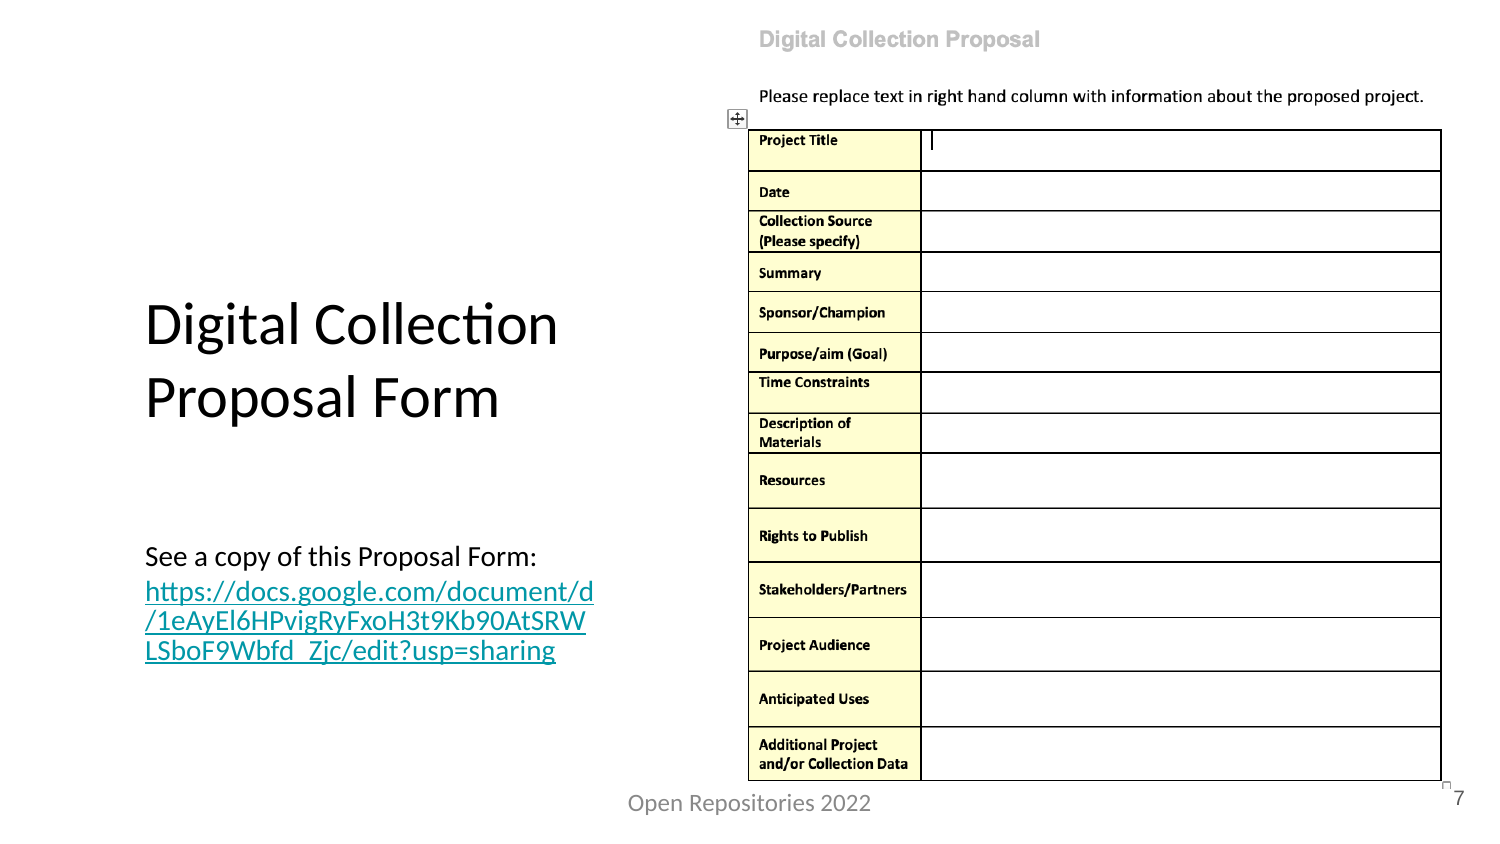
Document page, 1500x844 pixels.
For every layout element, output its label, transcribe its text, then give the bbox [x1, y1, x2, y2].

text_box See a copy of this Proposal Form: https://docs.google.com/document/d/1eAyEl6HPvigRyFxoH3t9Kb90AtSRWLSboF9Wbfd_Zjc/edit?usp=sharing [130, 522, 613, 658]
title Digital Collection Proposal Form [130, 195, 613, 445]
picture [711, 0, 1500, 789]
slide_number 7 [1389, 798, 1480, 830]
